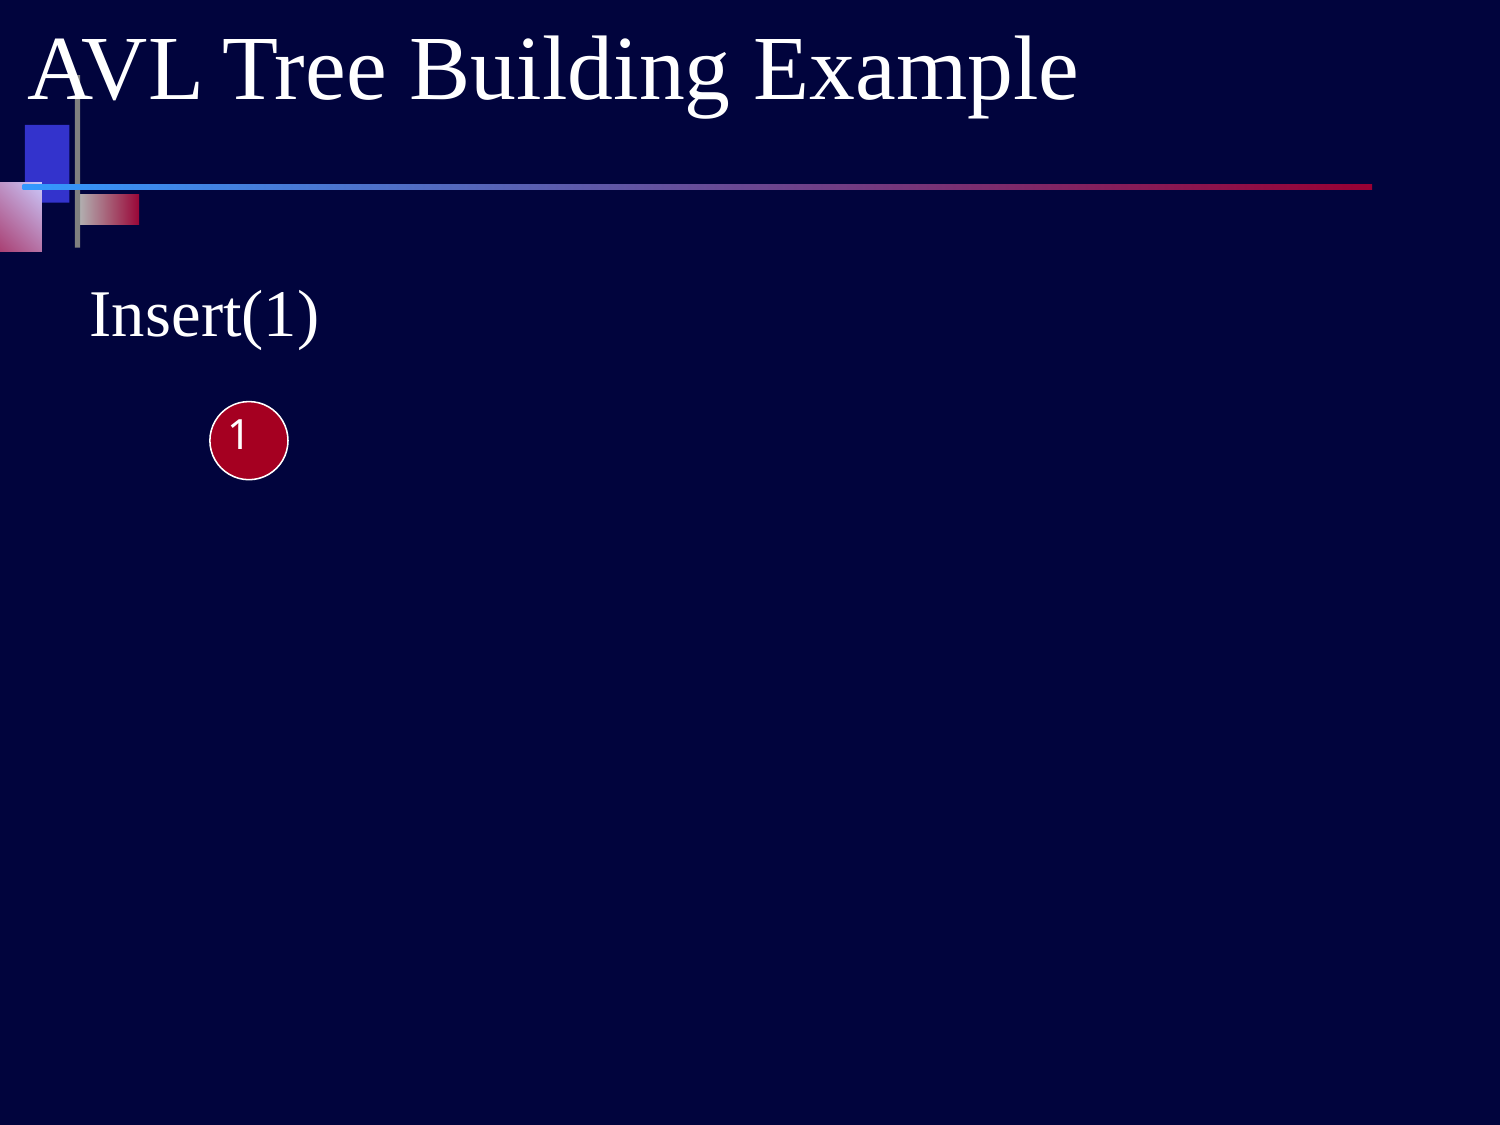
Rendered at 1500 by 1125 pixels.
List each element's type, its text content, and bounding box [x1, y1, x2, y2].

title AVL Tree Building Example [12, 0, 1362, 138]
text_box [199, 399, 289, 480]
list Insert(1) [74, 262, 1425, 375]
